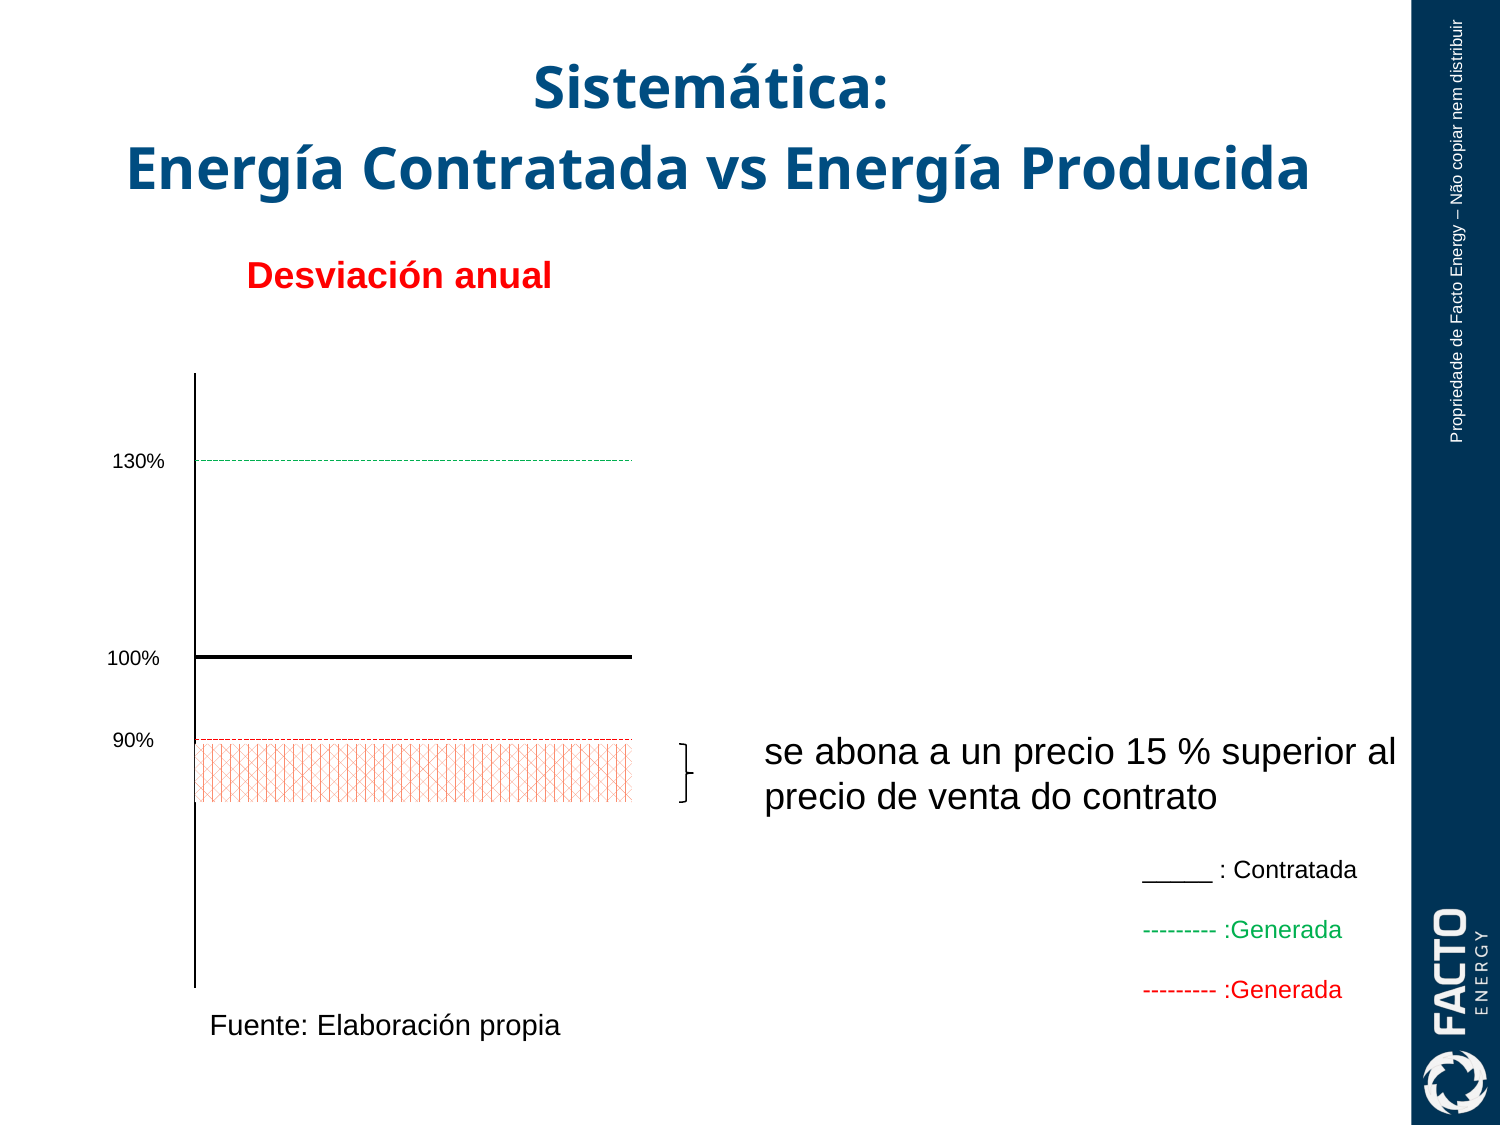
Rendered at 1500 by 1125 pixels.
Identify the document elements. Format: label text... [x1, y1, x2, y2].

text_box Propriedade de Facto Energy – Não copiar nem distribuir [1437, 4, 1473, 458]
text_box Fuente: Elaboración propia [194, 998, 739, 1049]
text_box 130% [200, 468, 207, 480]
text_box se abona a un precio 15 % superior al precio de venta do contrato [749, 719, 1412, 825]
text_box Desviación anual [231, 243, 579, 304]
text_box 130% [97, 440, 190, 480]
text_box [88, 243, 1128, 330]
text_box 130% [200, 440, 207, 459]
text_box 90% [98, 719, 190, 760]
text_box Sistemática: Energía Contratada vs Energía Producida [52, 42, 1385, 210]
text_box 90% [200, 719, 208, 739]
text_box 100% [92, 636, 190, 677]
text_box [679, 743, 694, 803]
picture [1349, 906, 1500, 1118]
text_box _____ : Contratada --------- :Generada --------- :Generada [1127, 845, 1399, 1041]
text_box [1411, 0, 1500, 974]
text_box [1411, 1055, 1500, 1125]
text_box [200, 742, 634, 804]
